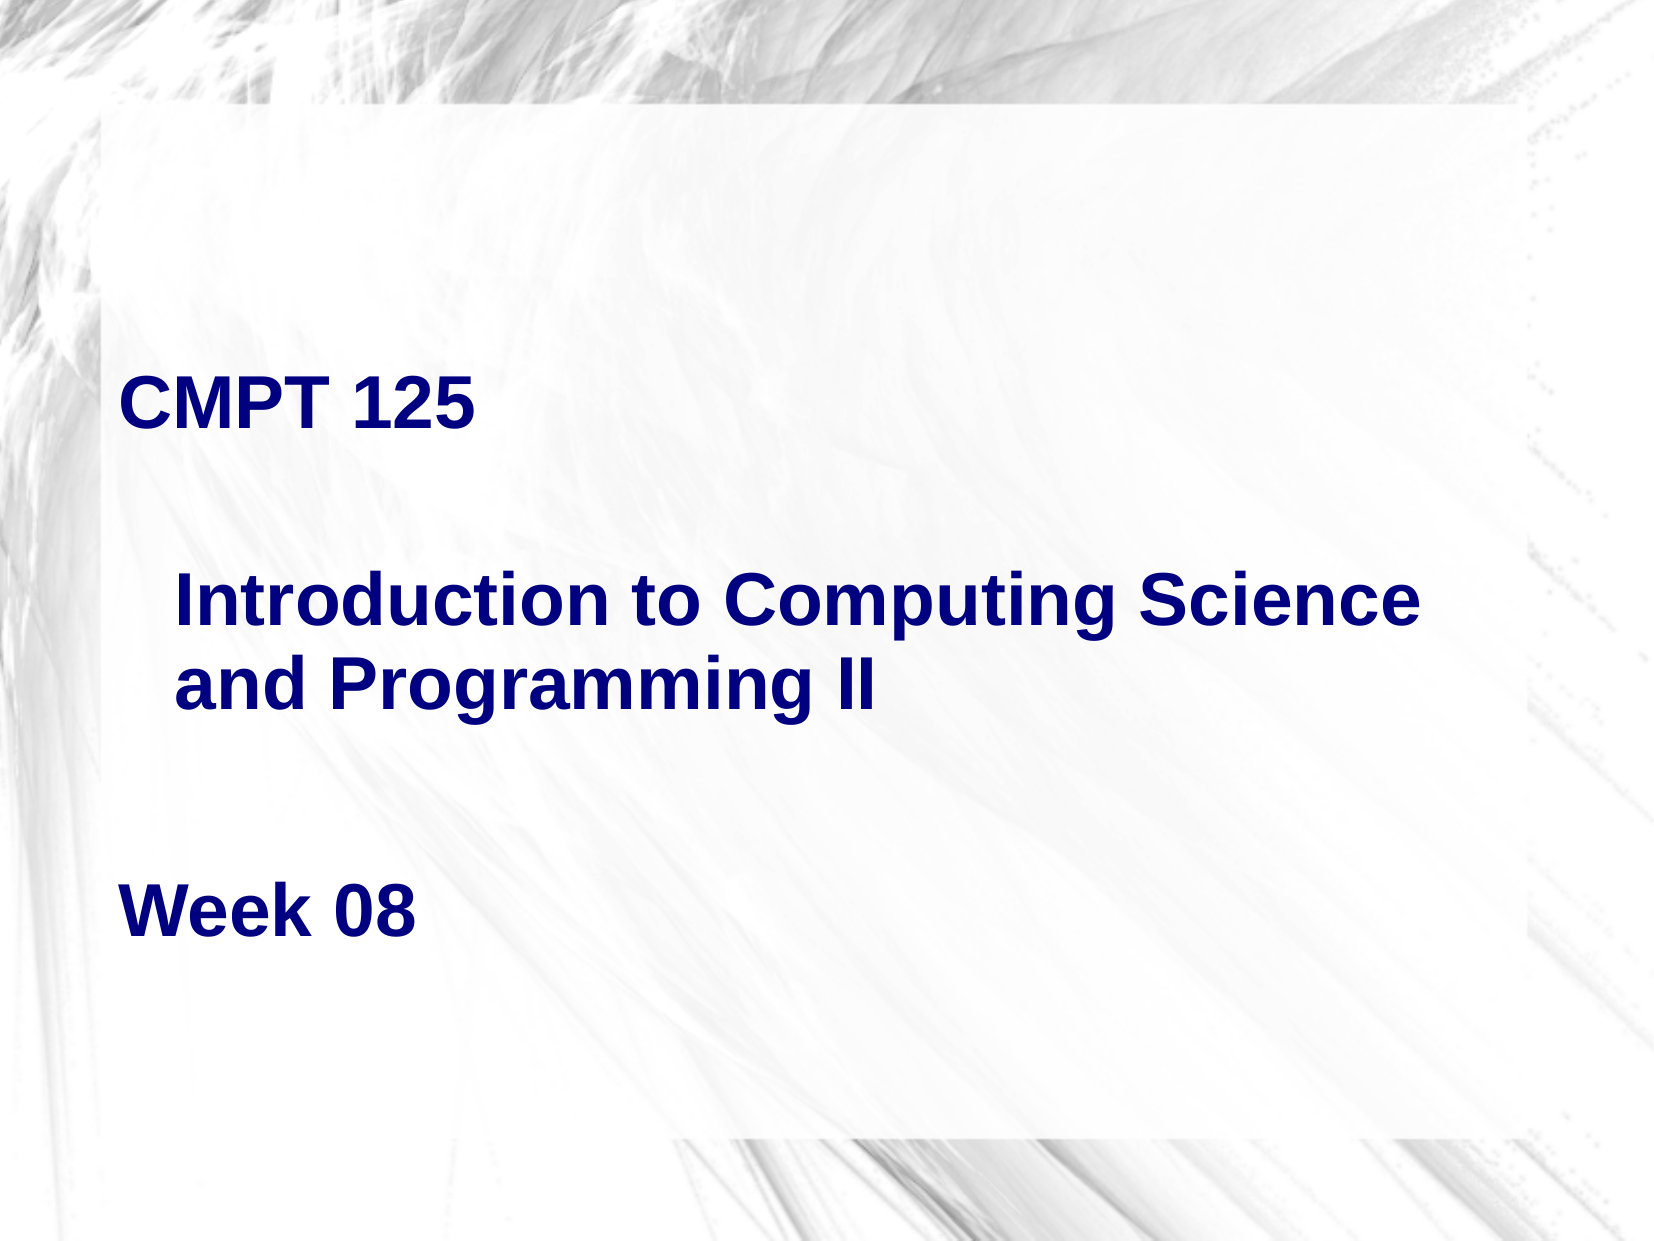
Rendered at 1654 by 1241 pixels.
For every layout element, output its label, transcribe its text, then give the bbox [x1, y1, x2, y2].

list CMPT 125 Introduction to Computing Science and Programming II Week 08 [118, 236, 1571, 1171]
picture [0, 0, 1654, 1241]
